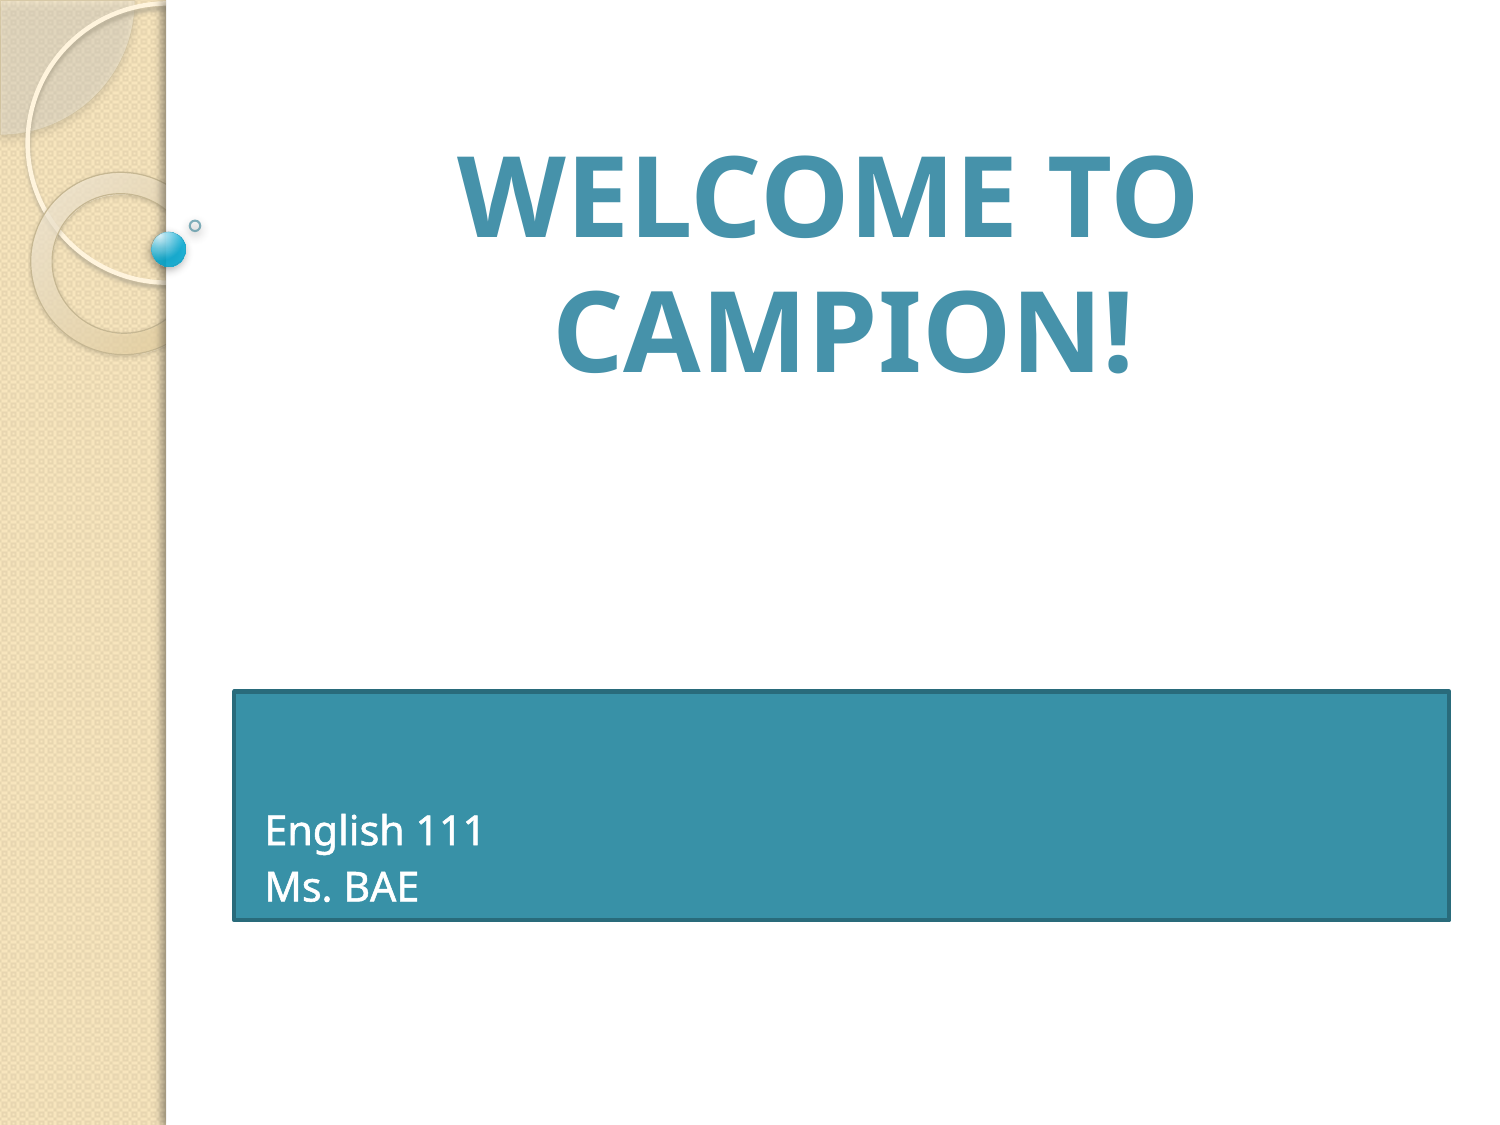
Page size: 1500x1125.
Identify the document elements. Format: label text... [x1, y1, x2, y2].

subtitle English 111 Ms. BAE [232, 689, 1451, 922]
text_box Welcome to campion! [398, 117, 1289, 403]
